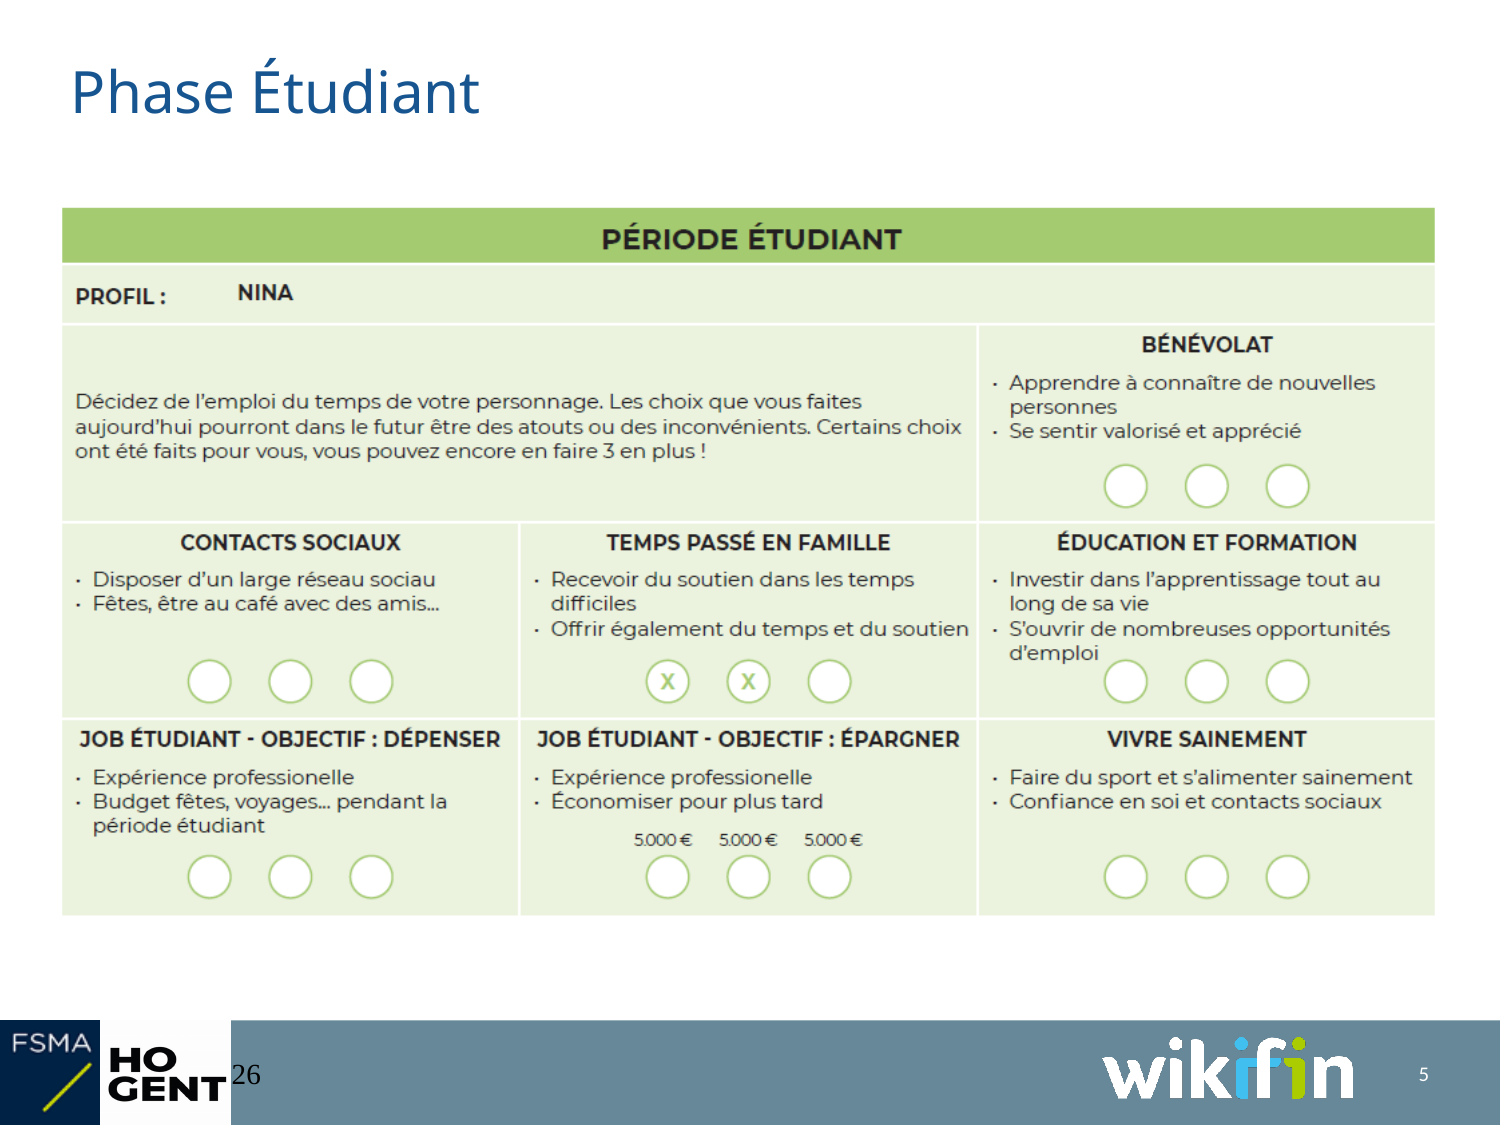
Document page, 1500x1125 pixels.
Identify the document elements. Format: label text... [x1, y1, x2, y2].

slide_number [231, 1020, 396, 1125]
title Phase Étudiant [70, 58, 1425, 194]
slide_number 5 [1355, 1020, 1430, 1125]
picture [52, 196, 1448, 929]
picture [0, 1020, 231, 1125]
picture [1102, 1037, 1353, 1099]
